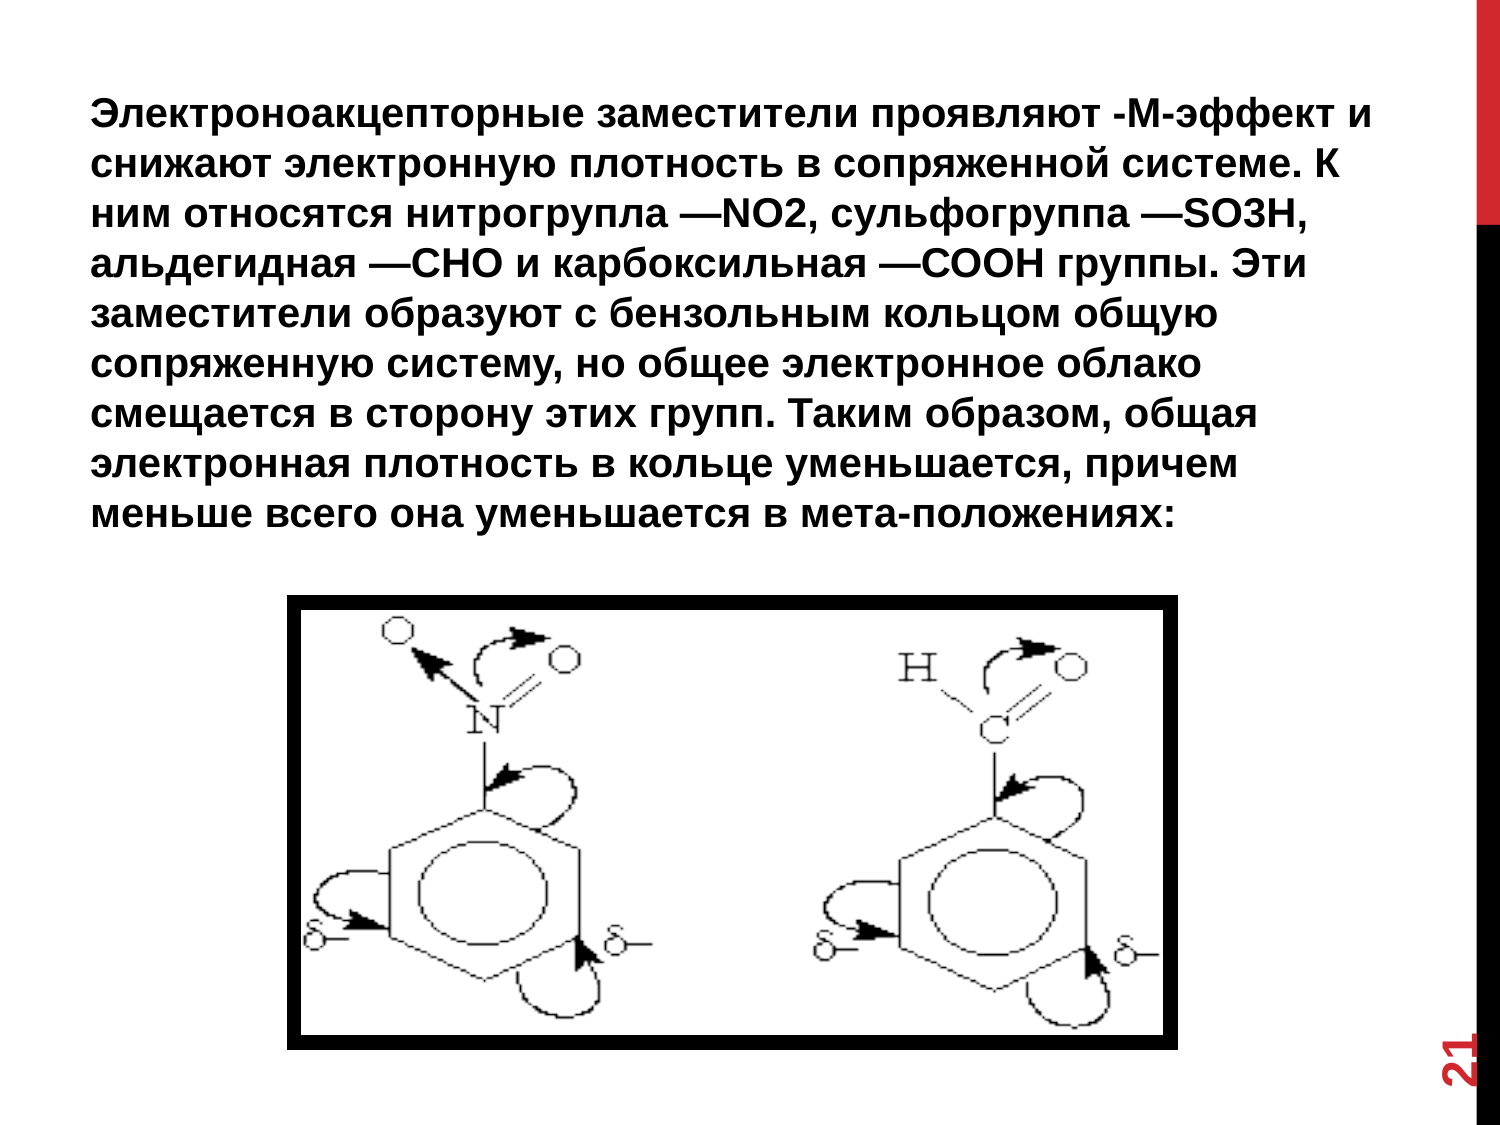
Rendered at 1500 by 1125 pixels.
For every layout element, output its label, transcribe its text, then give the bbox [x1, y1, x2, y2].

list Электроноакцепторные заместители проявляют -М-эффект и снижают электронную плотность в сопряженной системе. К ним относятся нитрогрупла —NO2, сульфогруппа —SO3Н, альдегидная —СНО и карбоксильная —СООН группы. Эти заместители образуют с бензольным кольцом общую сопряженную систему, но общее электронное облако смещается в сторону этих групп. Таким образом, общая электронная плотность в кольце уменьшается, причем меньше всего она уменьшается в мета-положениях: [74, 77, 1426, 1006]
slide_number 21 [1427, 887, 1488, 1104]
picture [300, 609, 1164, 1036]
